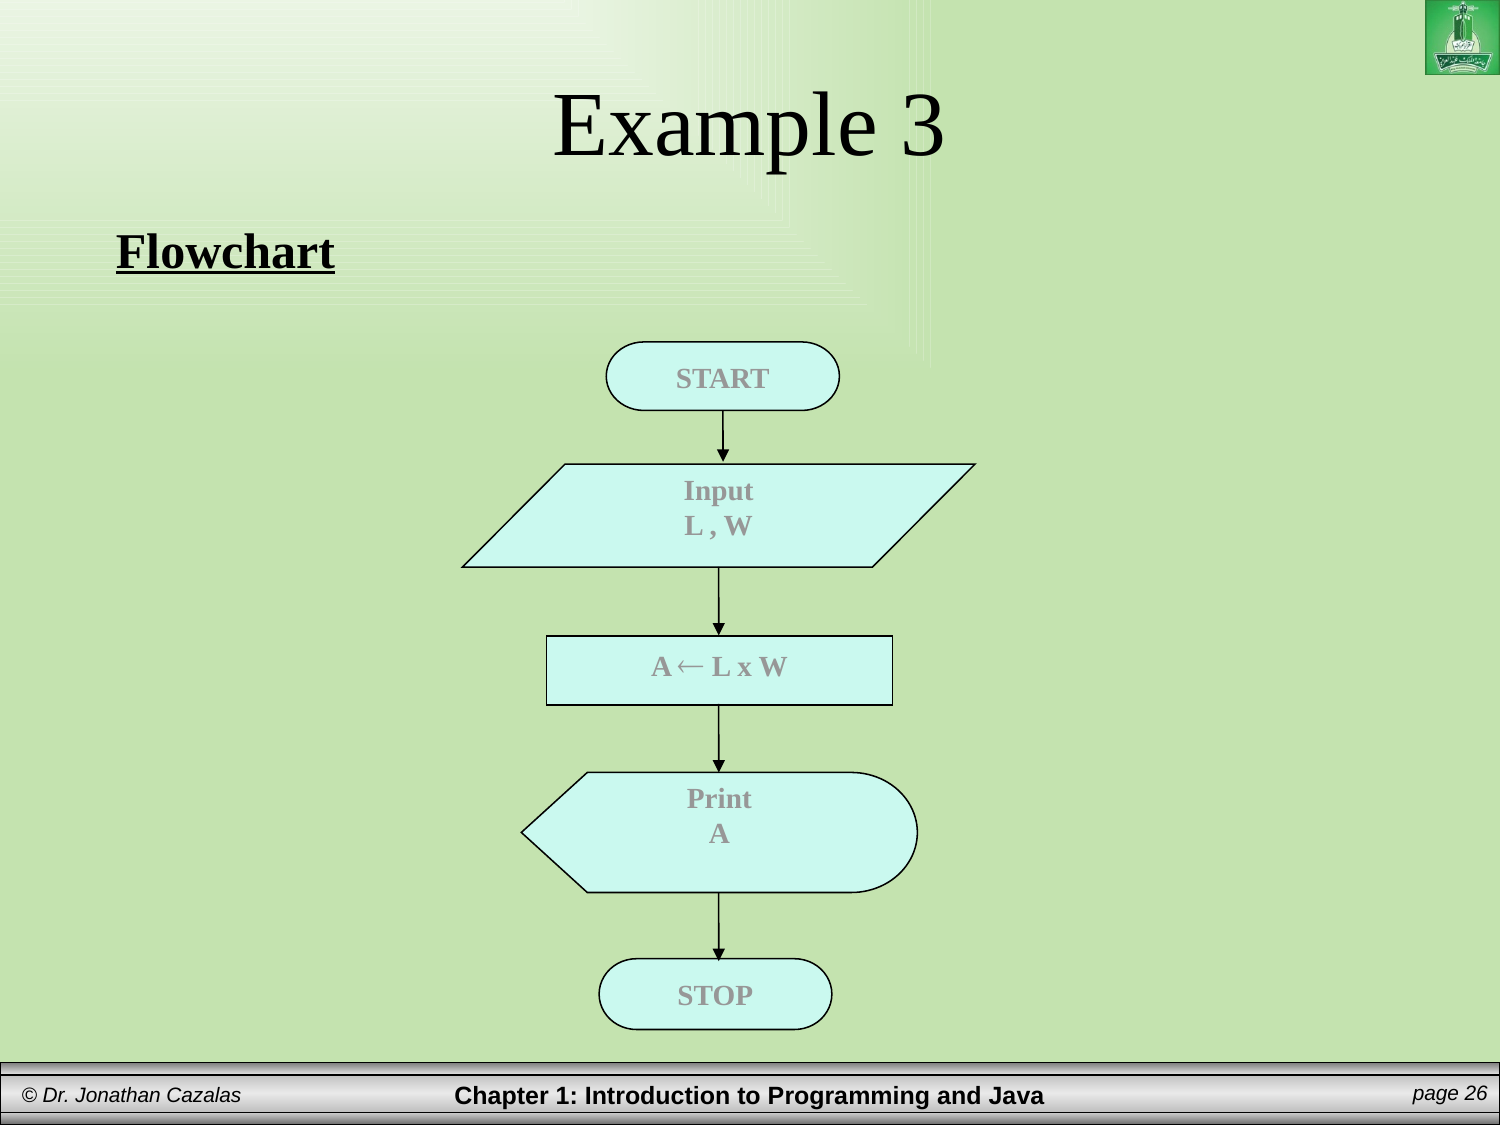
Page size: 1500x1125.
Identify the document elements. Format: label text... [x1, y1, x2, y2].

picture [1425, 0, 1500, 75]
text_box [462, 341, 975, 1030]
title Example 3 [112, 26, 1388, 211]
text_box Flowchart [50, 210, 414, 286]
